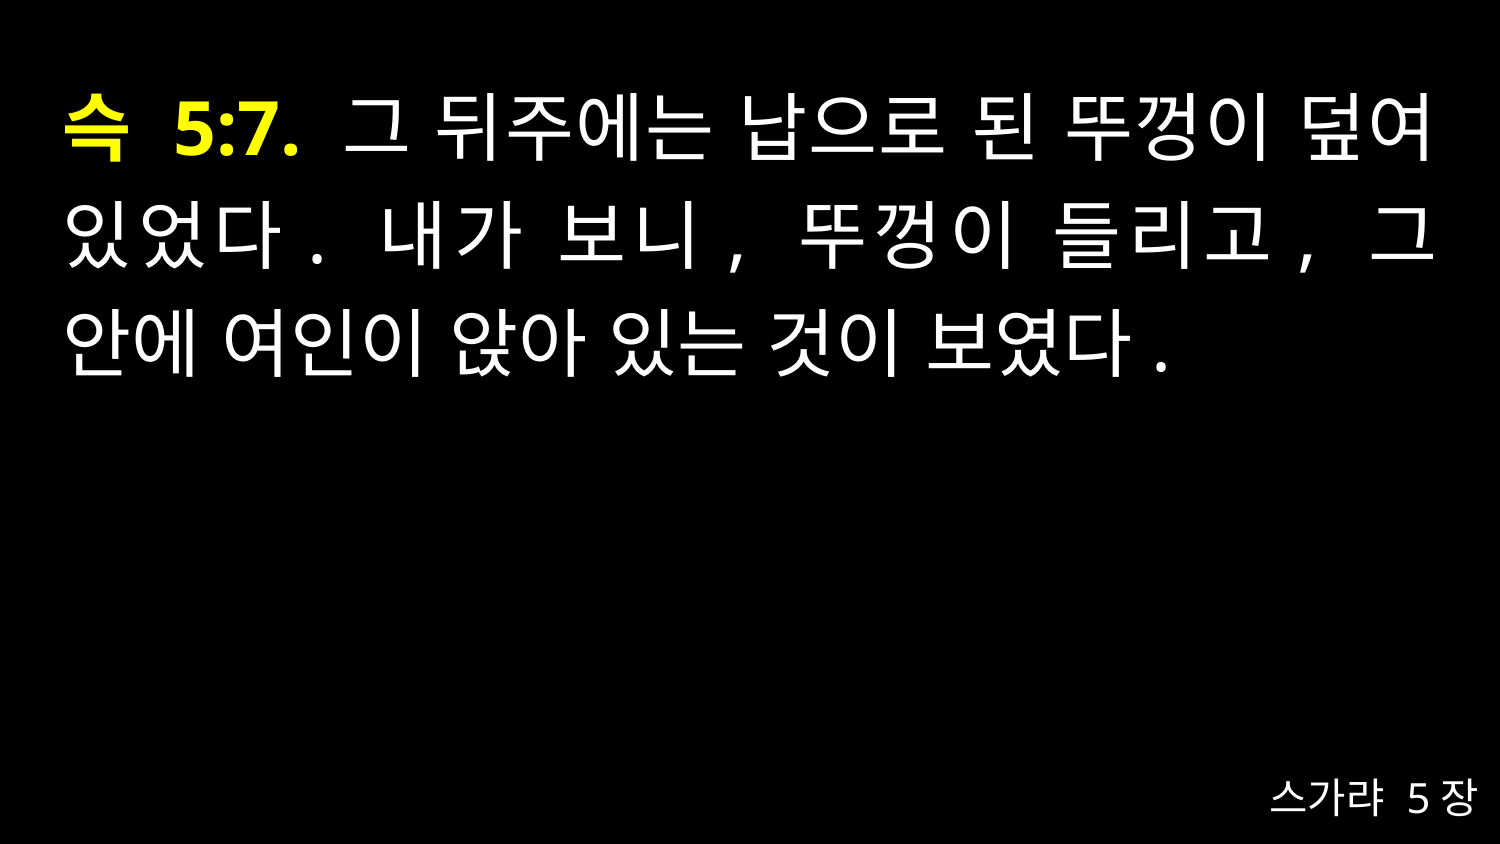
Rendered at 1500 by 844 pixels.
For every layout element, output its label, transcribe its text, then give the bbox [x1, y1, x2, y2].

title 슥 5:7. 그 뒤주에는 납으로 된 뚜껑이 덮여 있었다. 내가 보니, 뚜껑이 들리고, 그 안에 여인이 앉아 있는 것이 보였다. [0, 0, 1500, 844]
subtitle 스가랴 5장 [916, 770, 1500, 844]
